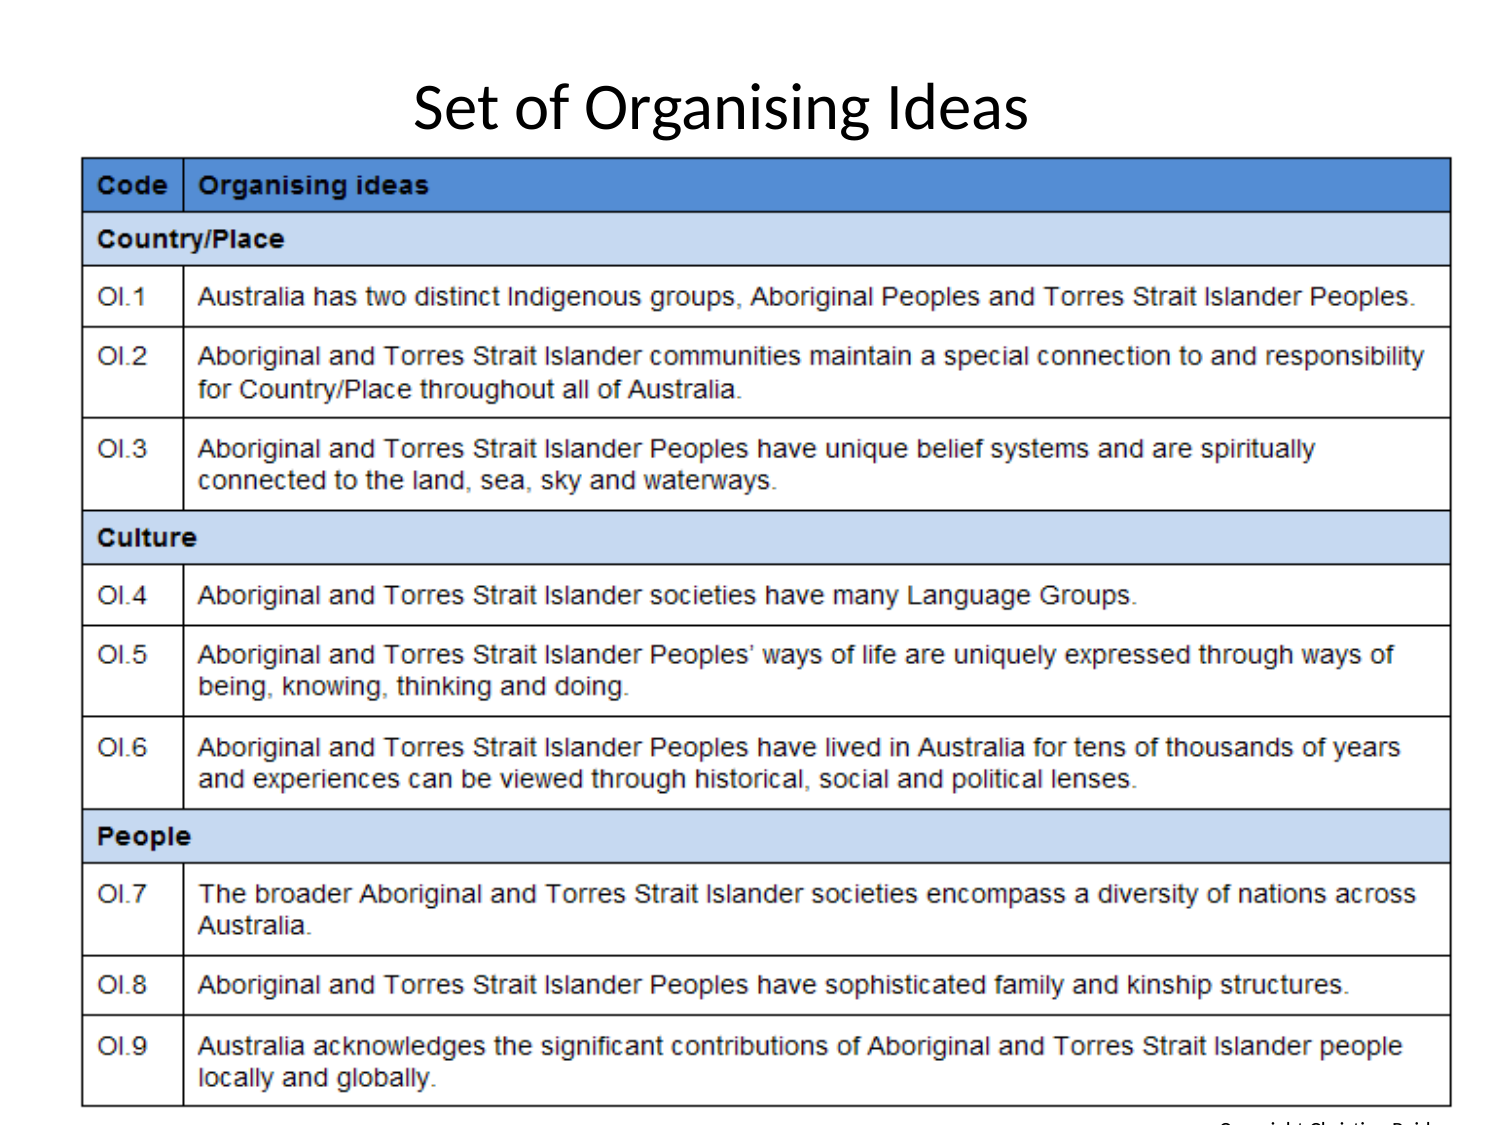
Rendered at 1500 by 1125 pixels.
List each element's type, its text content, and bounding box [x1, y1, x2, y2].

text_box Copyright Christine Reid [1204, 1119, 1447, 1125]
title Set of Organising Ideas [70, 61, 1373, 152]
picture [72, 152, 1456, 1111]
